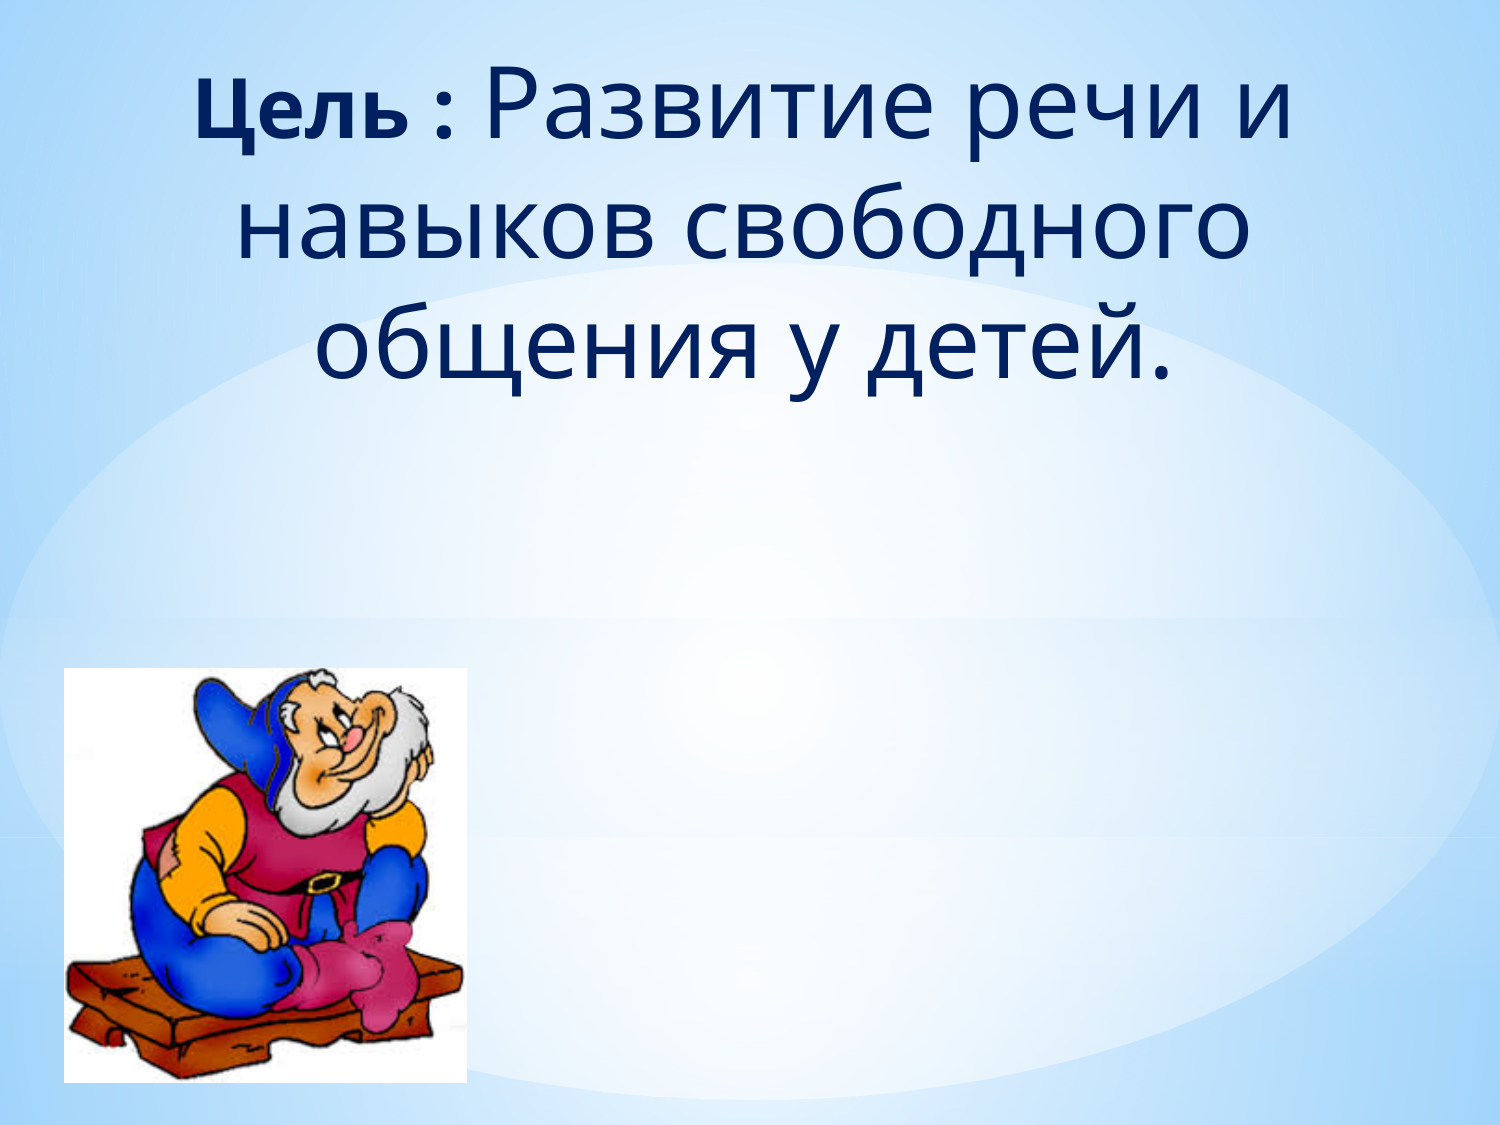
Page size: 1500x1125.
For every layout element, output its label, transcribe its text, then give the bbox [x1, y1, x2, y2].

text_box Цель : Развитие речи и навыков свободного общения у детей. [17, 30, 1471, 476]
picture [64, 668, 467, 1083]
